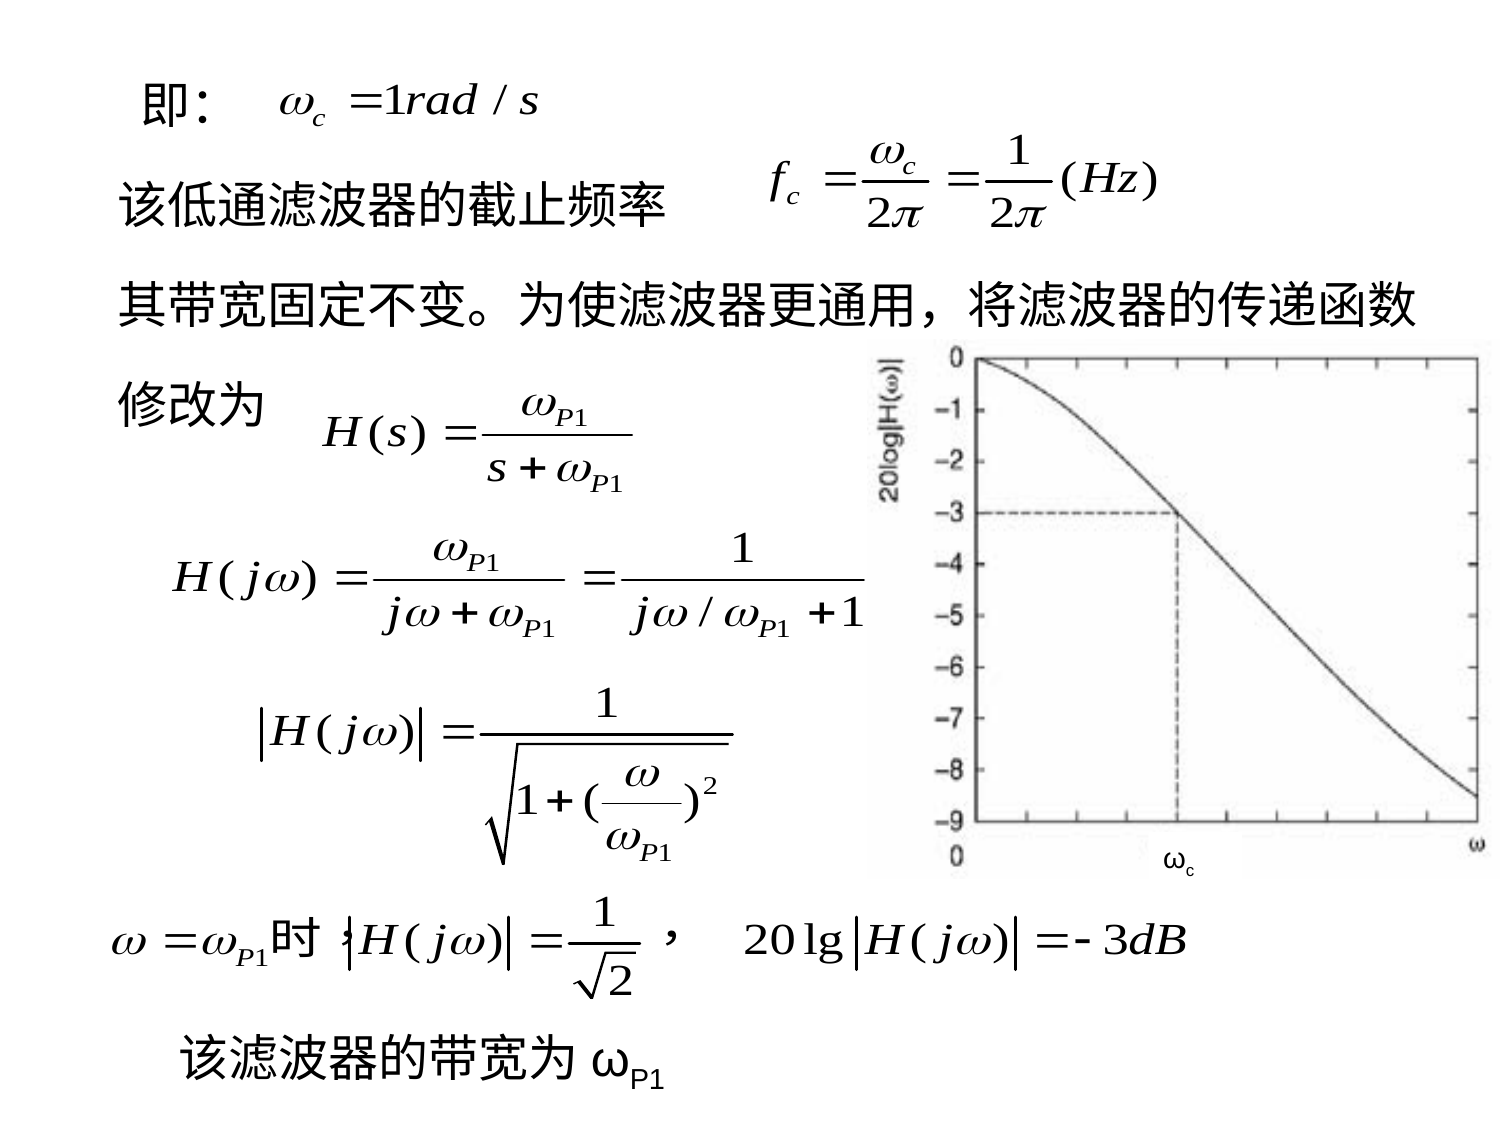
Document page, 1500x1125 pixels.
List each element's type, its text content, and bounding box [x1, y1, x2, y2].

list 即： 该低通滤波器的截止频率 其带宽固定不变。为使滤波器更通用，将滤波器的传递函数 修改为 [102, 36, 1442, 225]
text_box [749, 117, 1171, 242]
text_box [101, 878, 1200, 1008]
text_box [269, 70, 553, 137]
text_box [249, 669, 744, 875]
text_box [867, 339, 1500, 883]
text_box 该滤波器的带宽为ωP1 [164, 1019, 1043, 1103]
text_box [161, 515, 867, 649]
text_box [311, 370, 648, 504]
